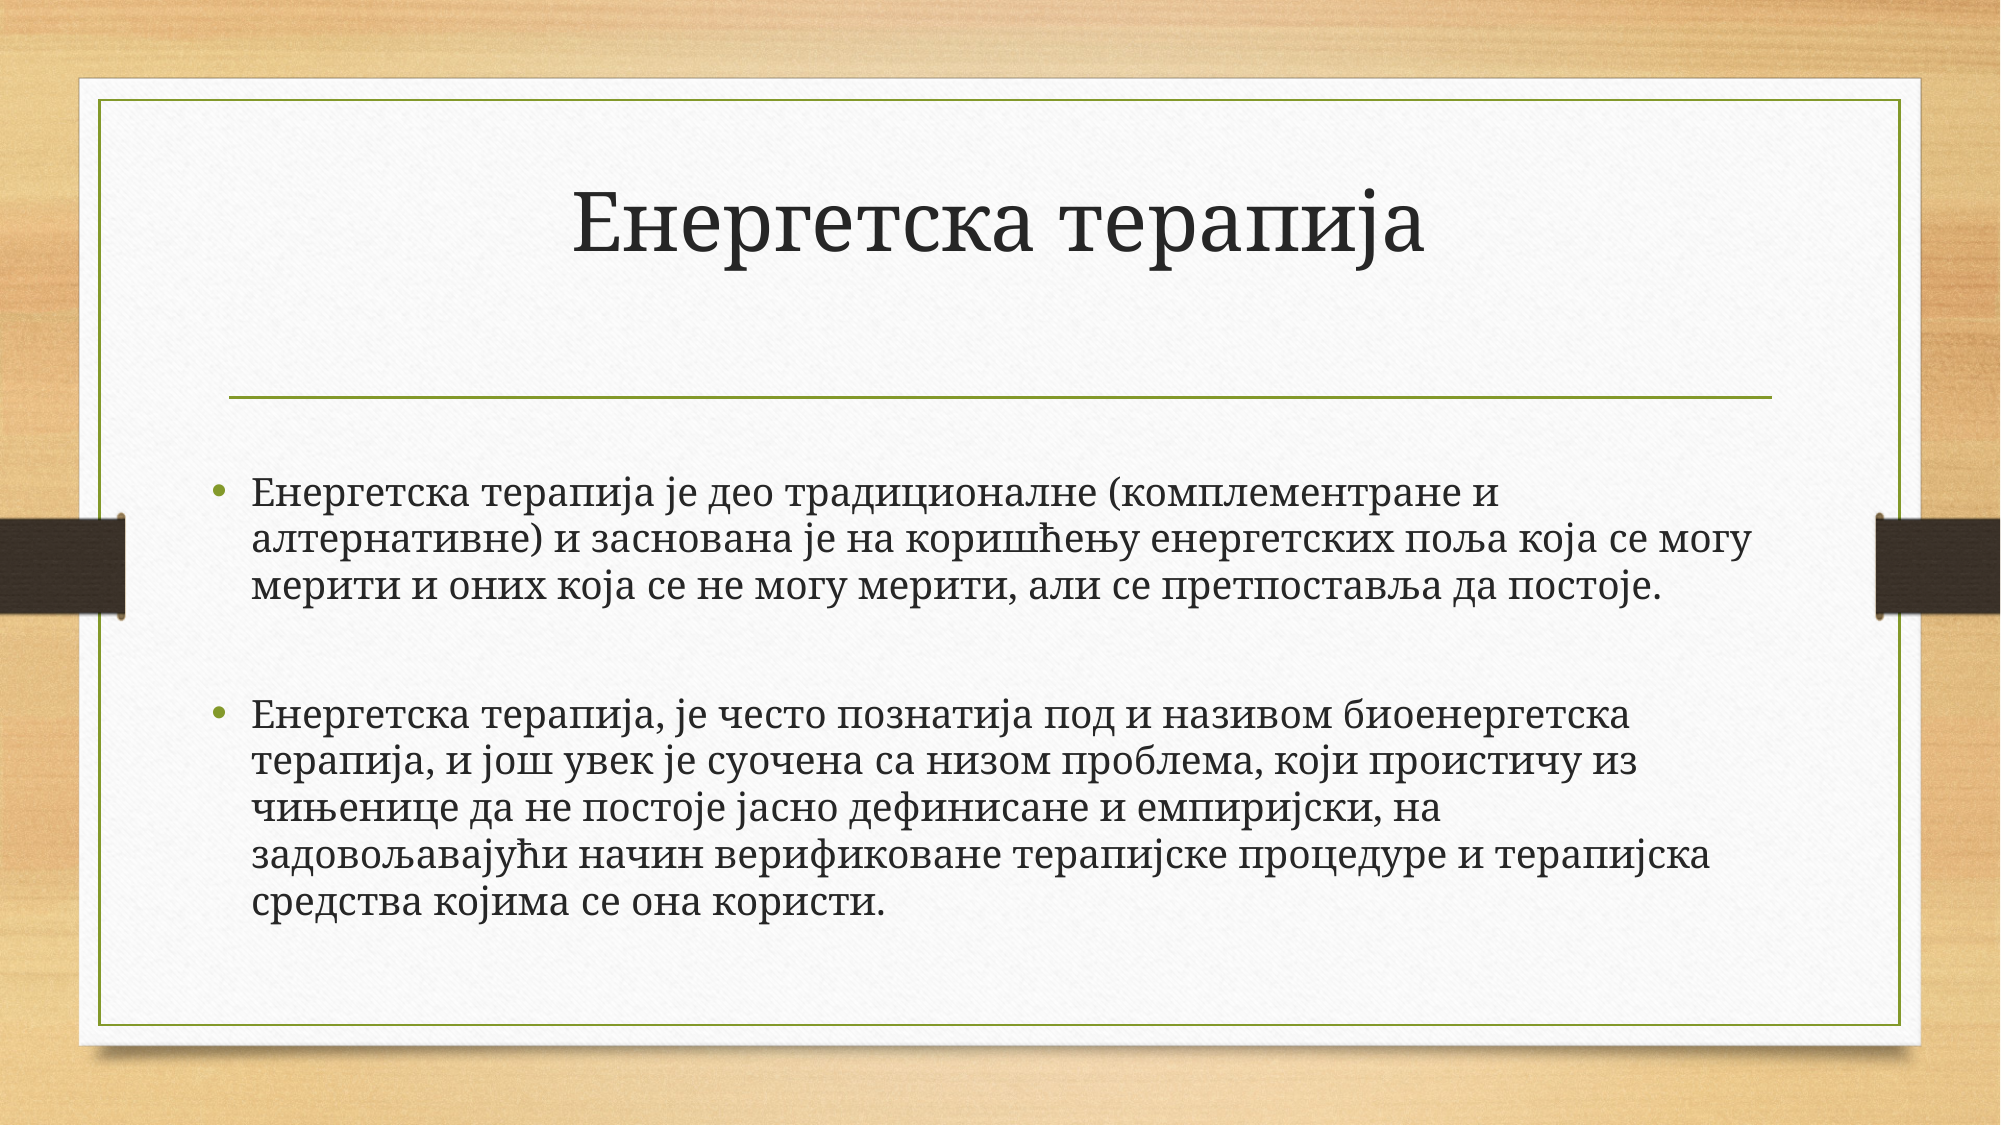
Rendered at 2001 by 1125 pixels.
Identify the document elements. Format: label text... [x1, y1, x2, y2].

list Енергетска терапија је део традиционалне (комплементране и алтернативне) и заснована је на коришћењу енергетских поља која се могу мерити и оних која се не могу мерити, али се претпоставља да постоје. Енергетска терапија, је често познатија под и називом биоенергетска терапија, и још увек је суочена са низом проблема, који проистичу из чињенице да не постоје јасно дефинисане и емпиријски, на задовољавајући начин верификоване терапијске процедуре и терапијска средства којима се она користи. [196, 395, 1772, 940]
title Енергетска терапија [212, 161, 1788, 375]
picture [0, 0, 2001, 1125]
